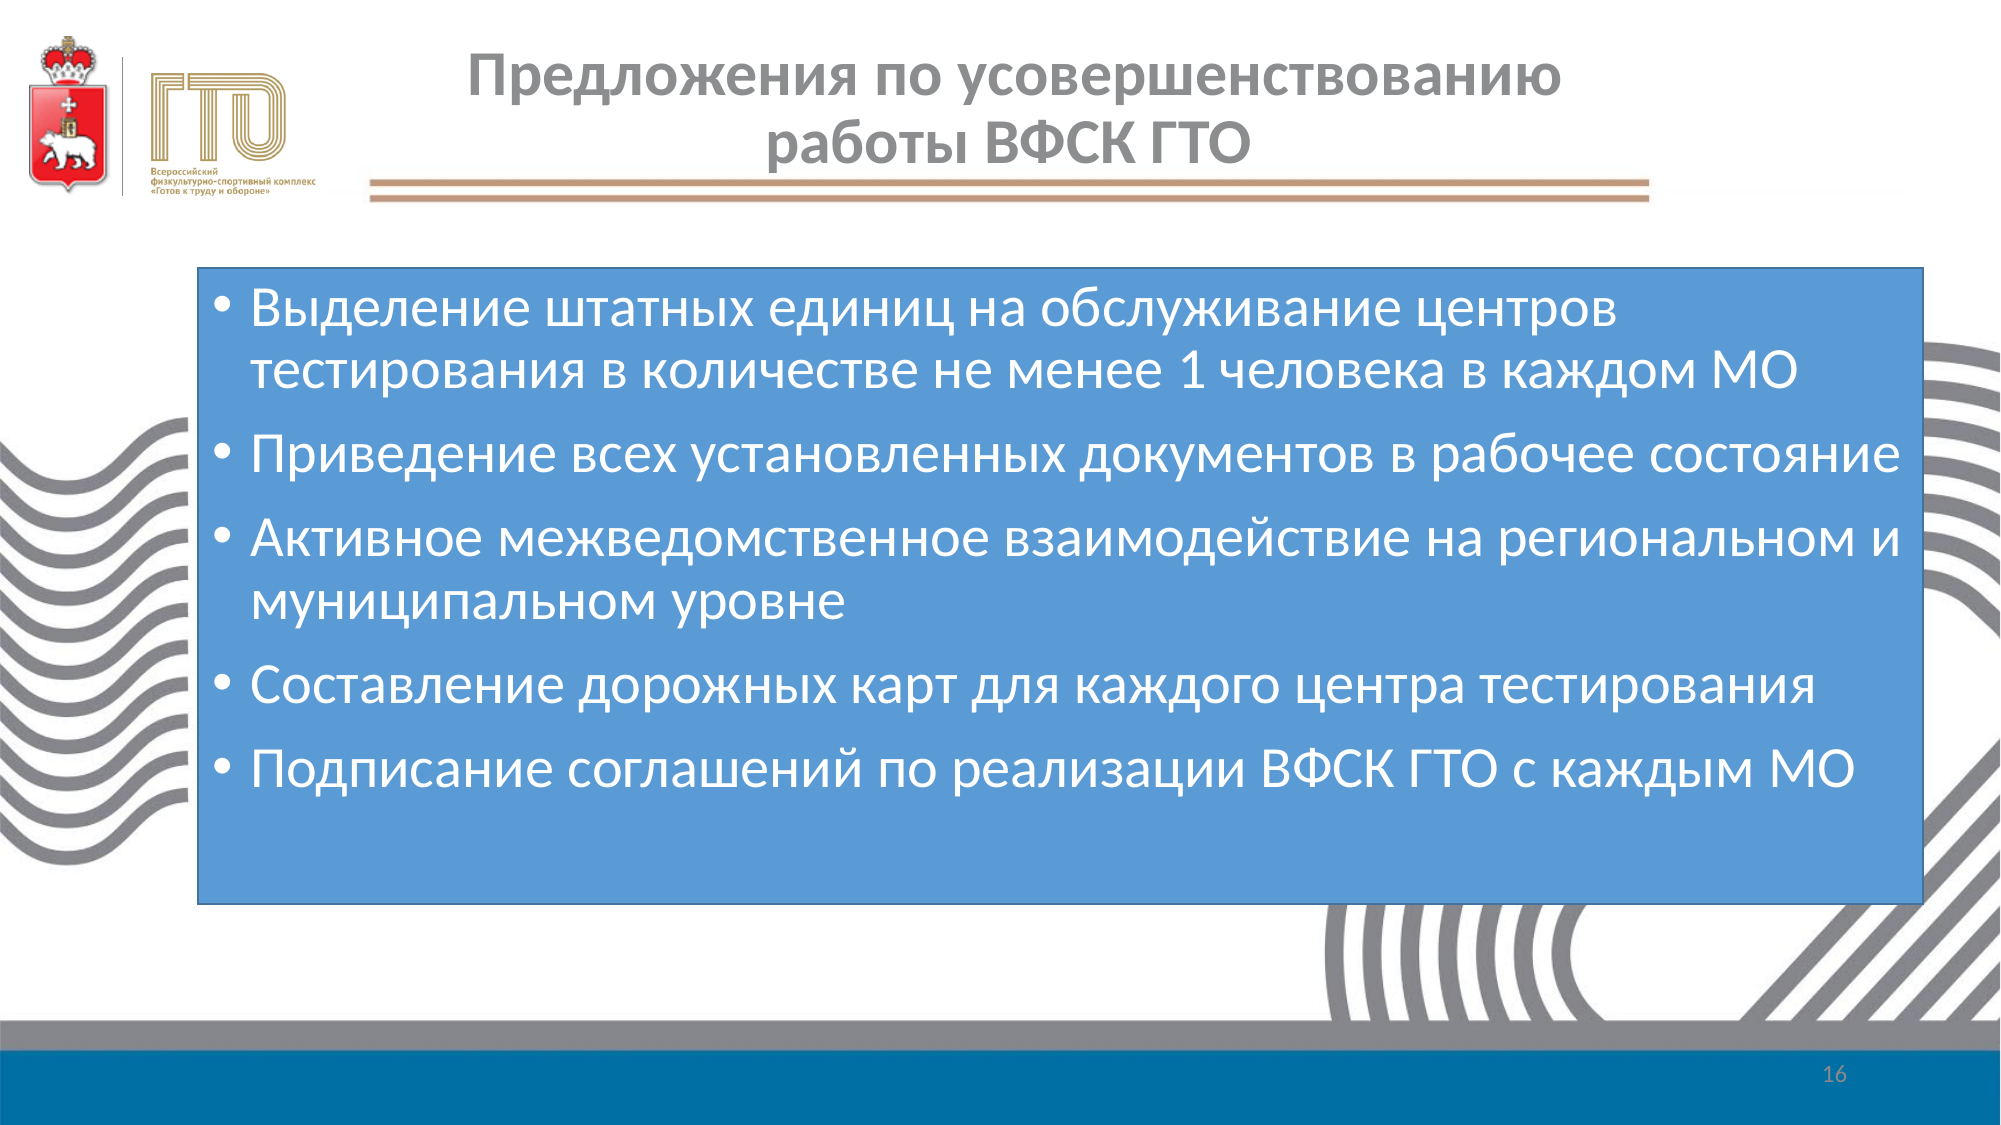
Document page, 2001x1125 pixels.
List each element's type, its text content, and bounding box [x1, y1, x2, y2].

list Выделение штатных единиц на обслуживание центров тестирования в количестве не менее 1 человека в каждом МО Приведение всех установленных документов в рабочее состояние Активное межведомственное взаимодействие на региональном и муниципальном уровне Составление дорожных карт для каждого центра тестирования Подписание соглашений по реализации ВФСК ГТО с каждым МО [197, 267, 1924, 905]
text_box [29, 36, 316, 197]
picture [0, 0, 2001, 1052]
slide_number 16 [1412, 1042, 1863, 1103]
title Предложения по усовершенствованию работы ВФСК ГТО [437, 0, 1595, 218]
